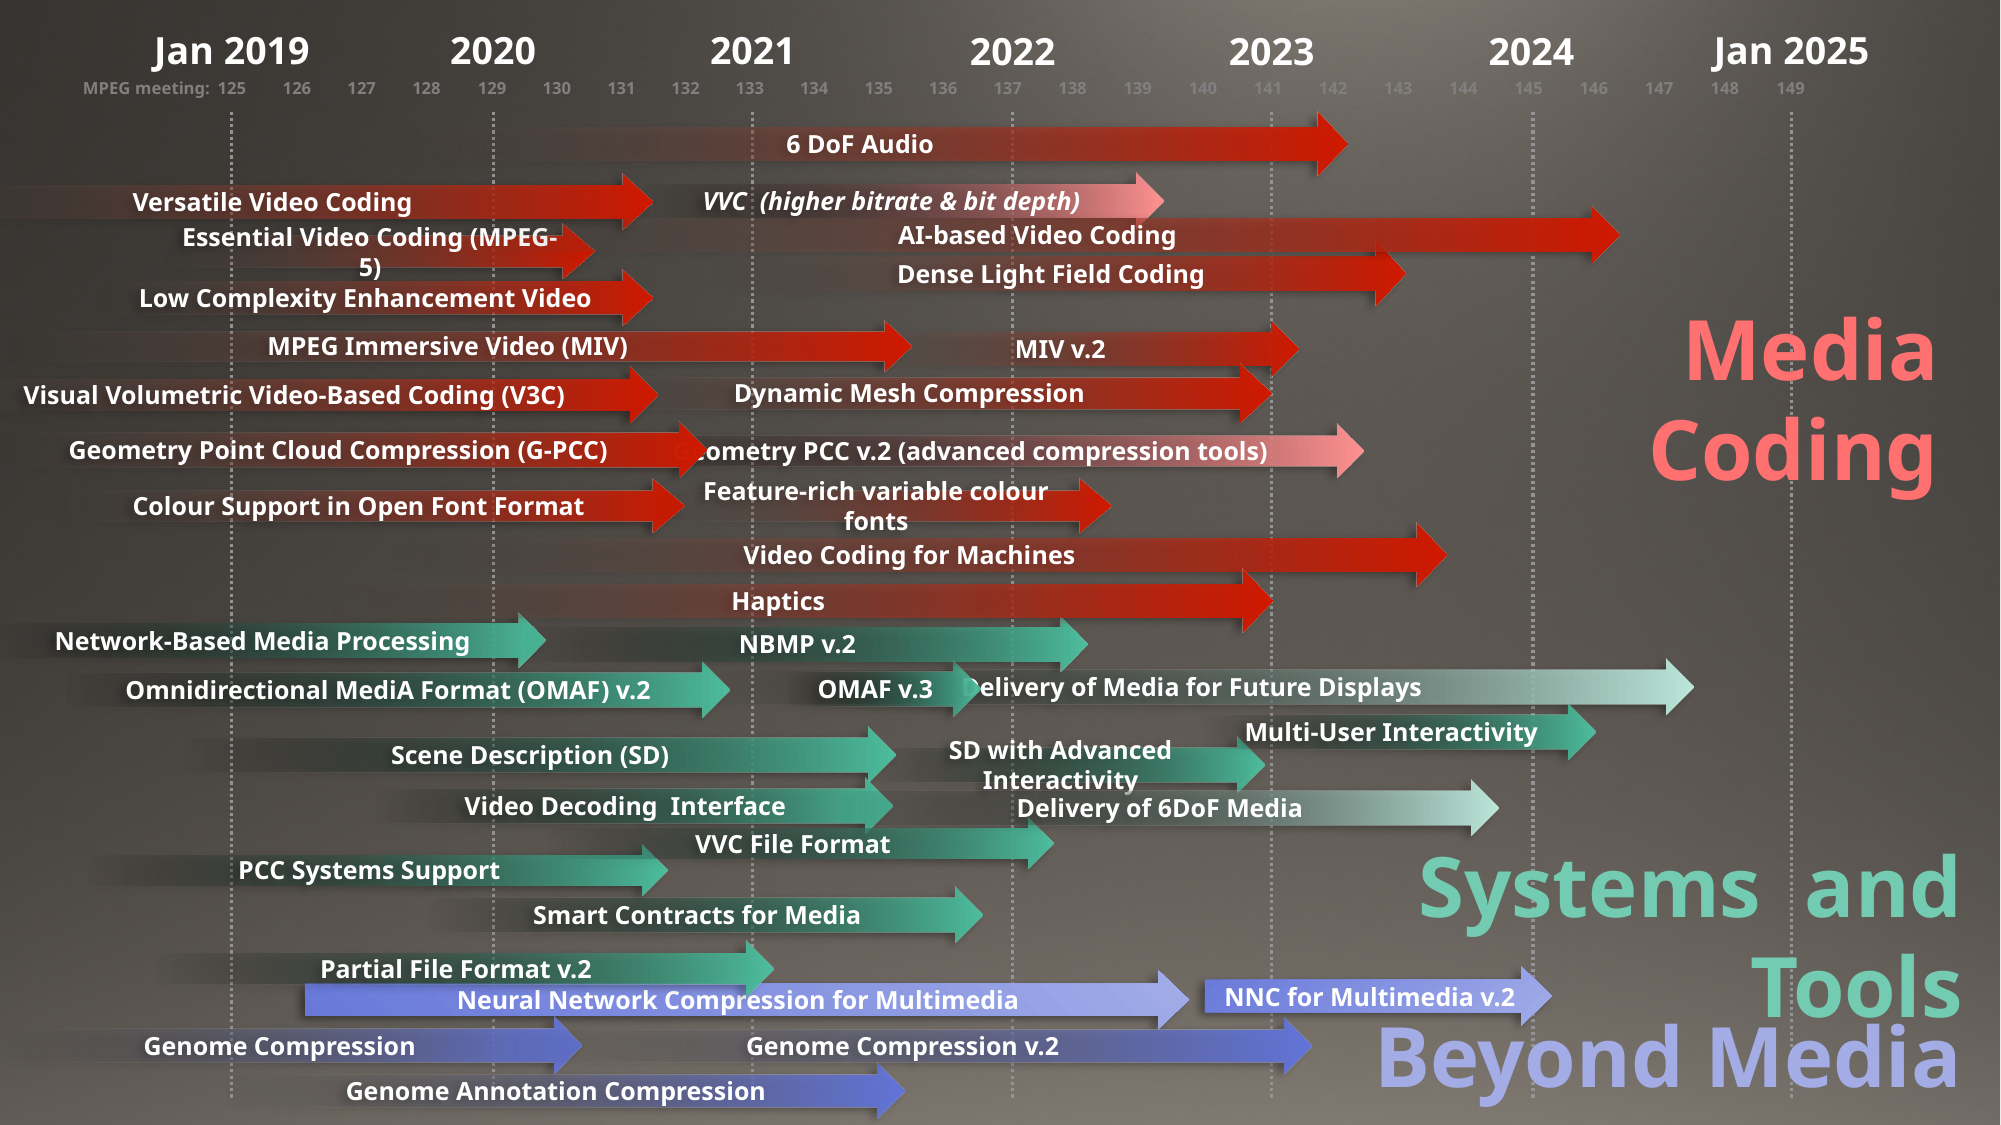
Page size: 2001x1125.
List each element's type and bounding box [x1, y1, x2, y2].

text_box [76, 20, 1873, 111]
text_box [0, 111, 1976, 1119]
picture [0, 0, 2001, 1125]
